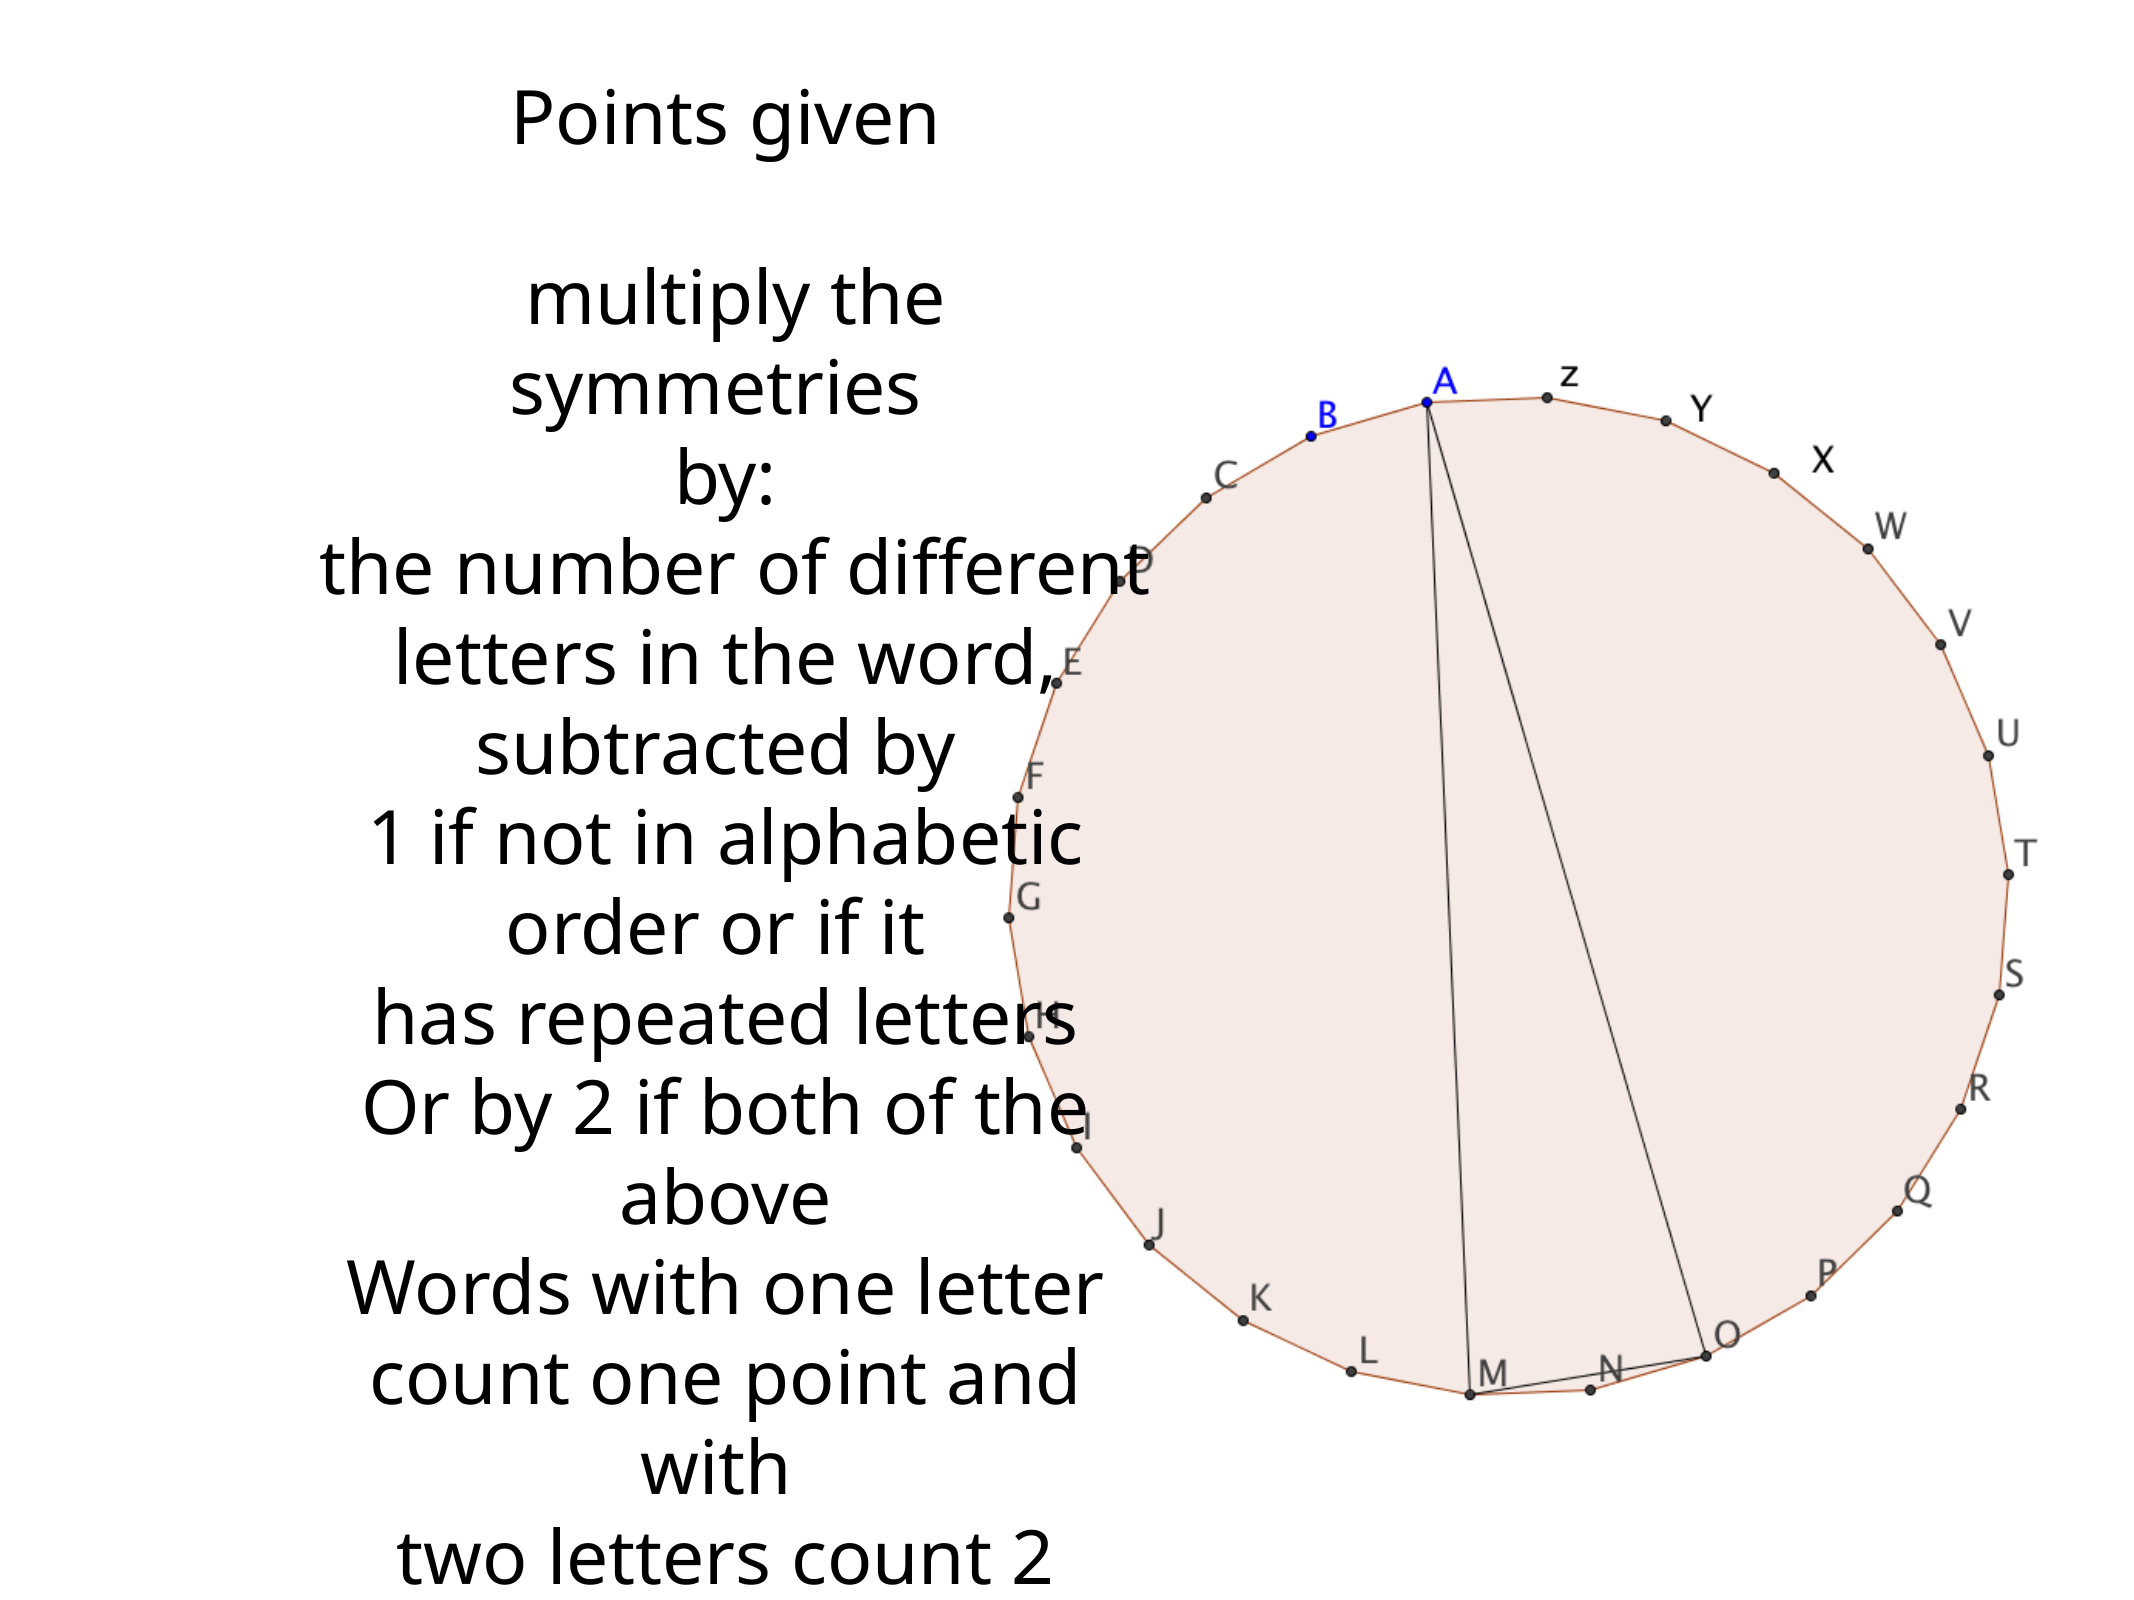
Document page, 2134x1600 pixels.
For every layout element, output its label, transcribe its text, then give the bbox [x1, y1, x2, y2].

text_box Points given multiply the symmetries by: the number of different letters in the word, subtracted by 1 if not in alphabetic order or if it has repeated letters Or by 2 if both of the above Words with one letter count one point and with two letters count 2 points. [285, 61, 1167, 1600]
picture [999, 337, 2042, 1422]
